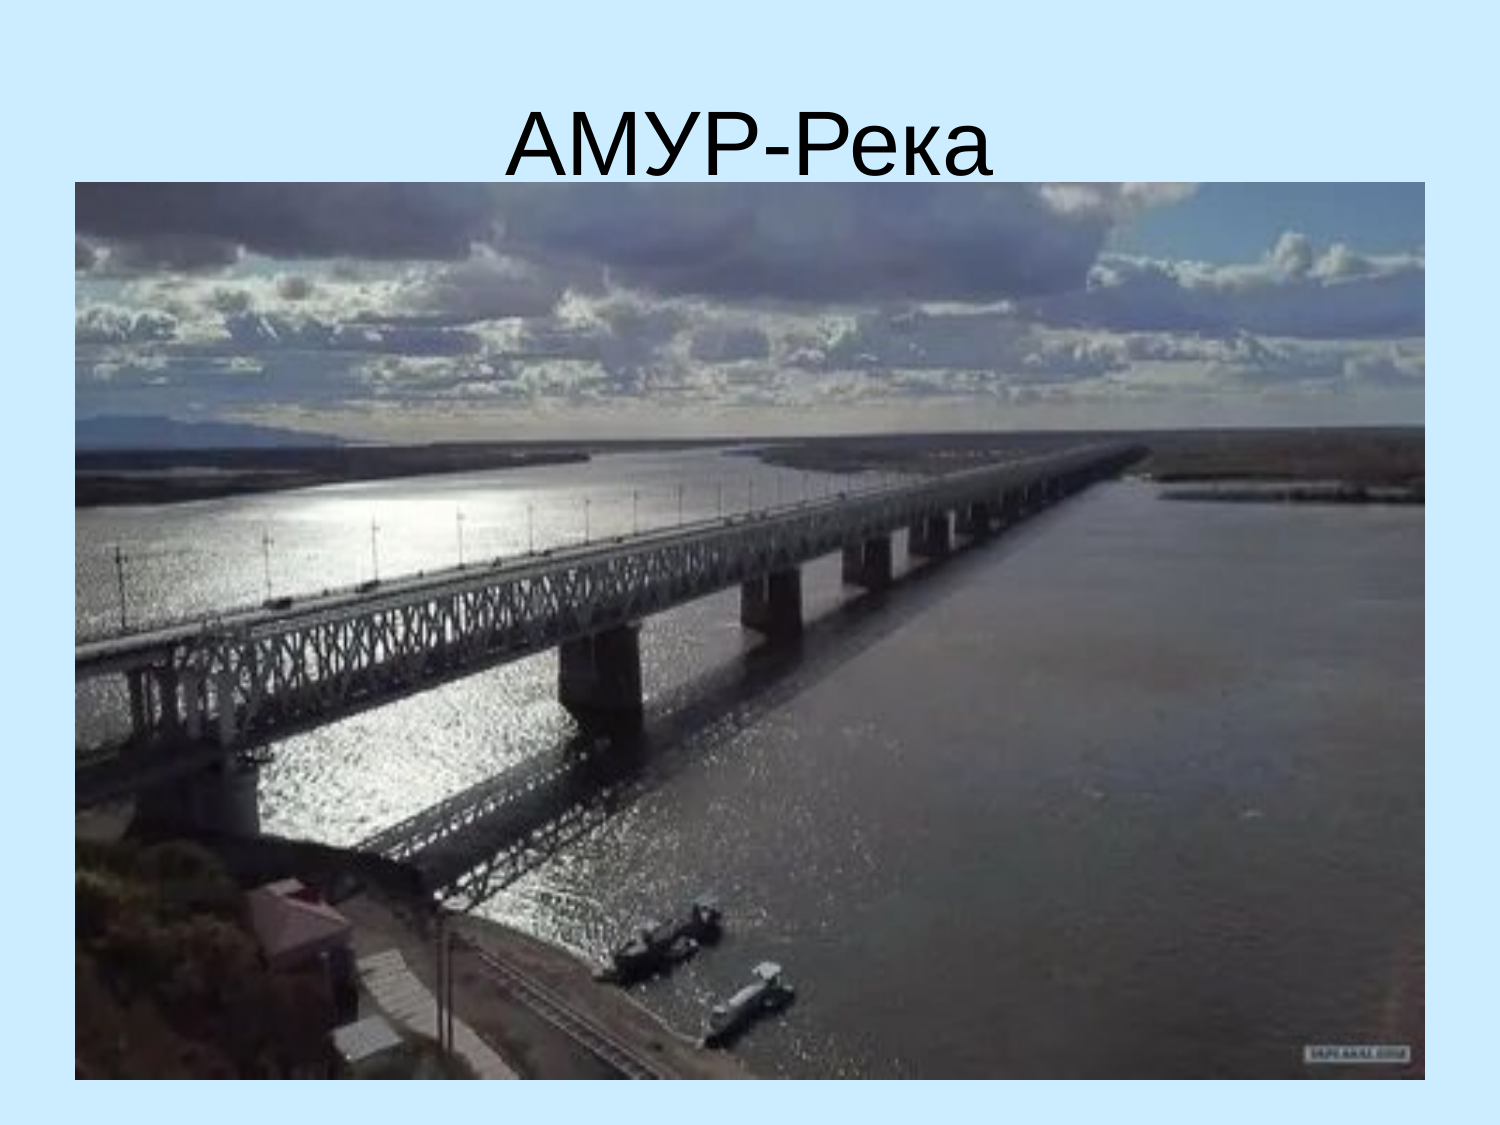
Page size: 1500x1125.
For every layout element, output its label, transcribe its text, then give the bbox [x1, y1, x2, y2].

picture [74, 182, 1426, 1081]
title АМУР-Река [74, 44, 1426, 182]
